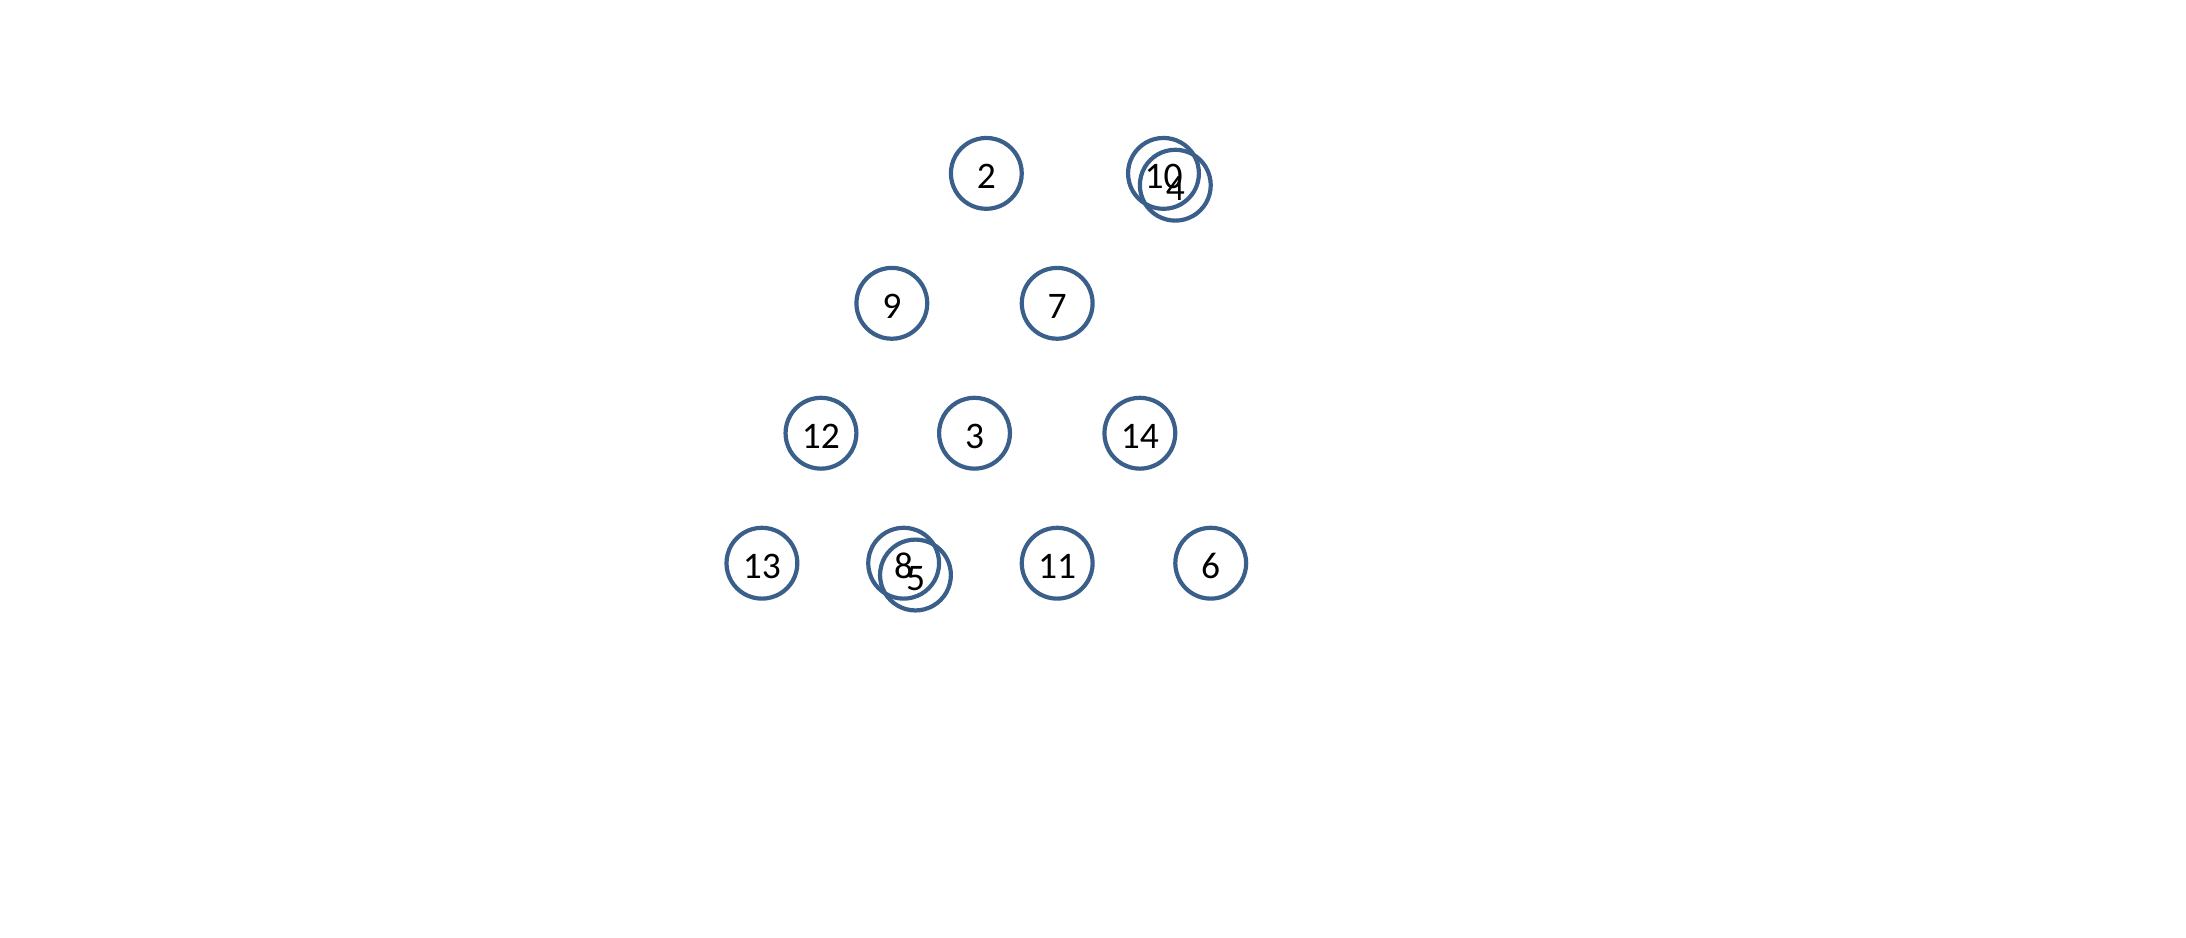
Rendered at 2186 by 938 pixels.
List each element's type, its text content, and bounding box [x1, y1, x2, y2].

text_box 9 [854, 265, 930, 341]
text_box 13 [724, 525, 800, 601]
text_box 14 [1102, 395, 1178, 471]
text_box 3 [937, 395, 1013, 471]
text_box 6 [1173, 525, 1249, 601]
text_box 10 [1125, 135, 1195, 205]
text_box 5 [877, 537, 953, 613]
text_box 7 [1019, 265, 1095, 341]
text_box 8 [866, 525, 936, 595]
text_box 4 [1137, 147, 1213, 223]
text_box 12 [783, 395, 859, 471]
text_box 2 [948, 135, 1024, 211]
text_box 11 [1019, 525, 1095, 601]
